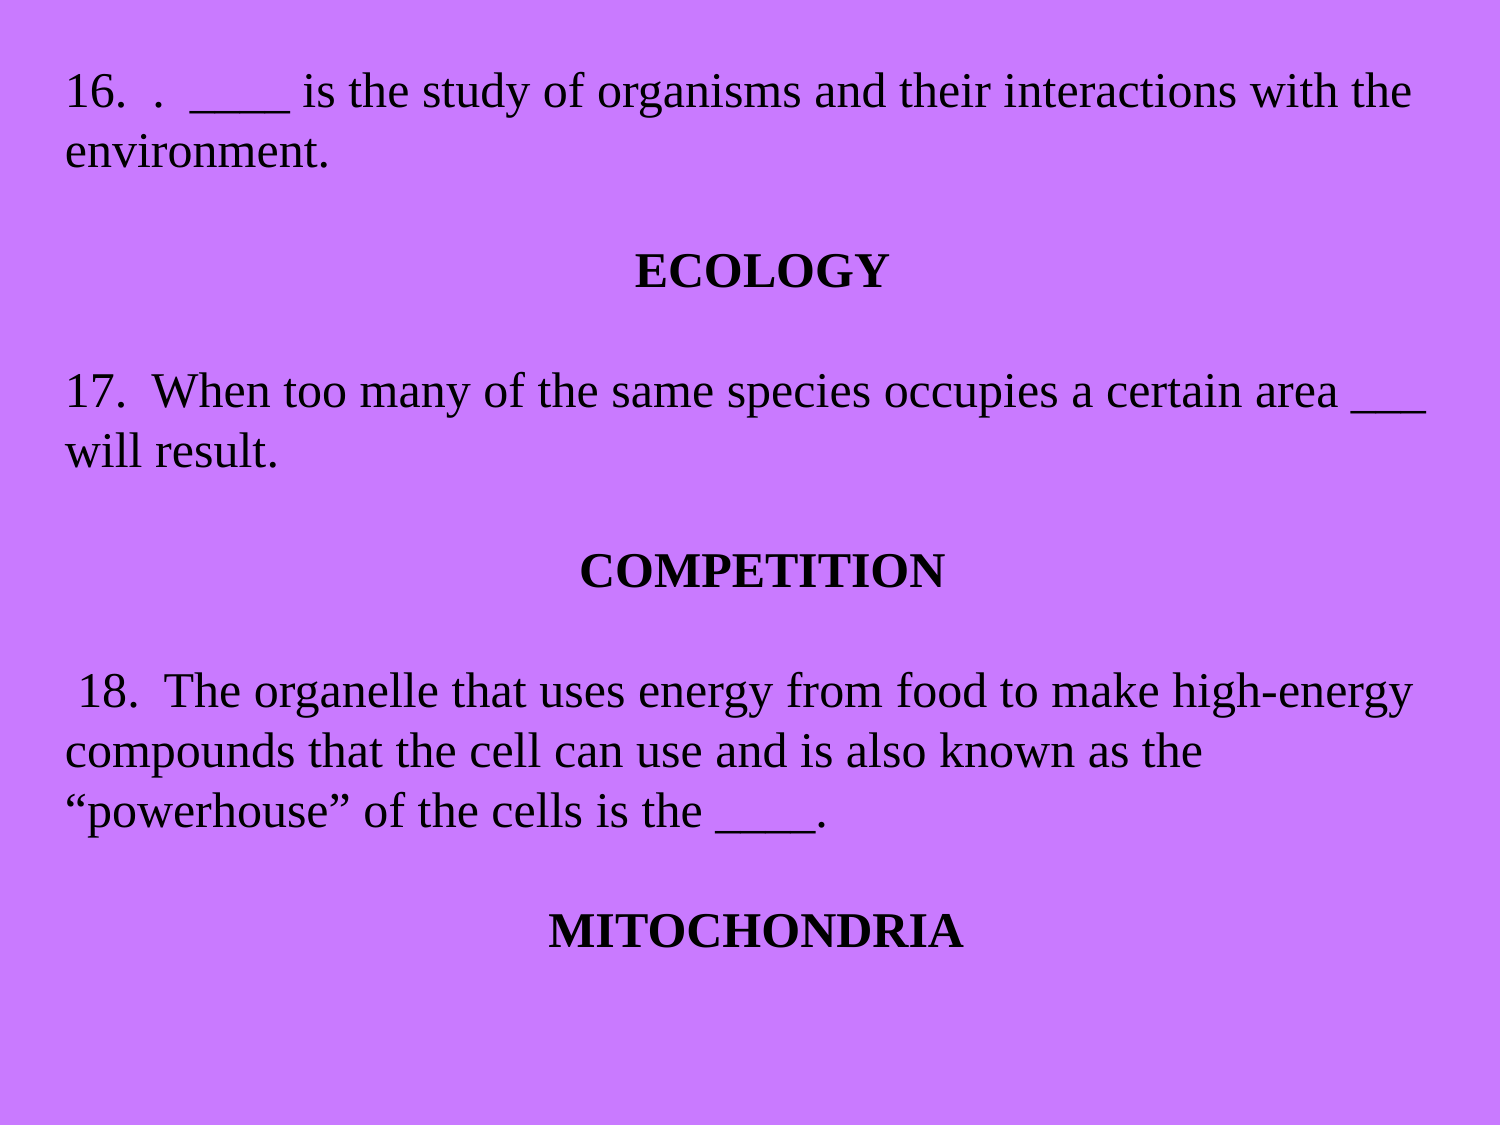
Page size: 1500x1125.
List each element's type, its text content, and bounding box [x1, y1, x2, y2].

text_box 16. . ____ is the study of organisms and their interactions with the environment. ECOLOGY 17. When too many of the same species occupies a certain area ___ will result. COMPETITION 18. The organelle that uses energy from food to make high-energy compounds that the cell can use and is also known as the “powerhouse” of the cells is the ____. MITOCHONDRIA [49, 49, 1463, 965]
